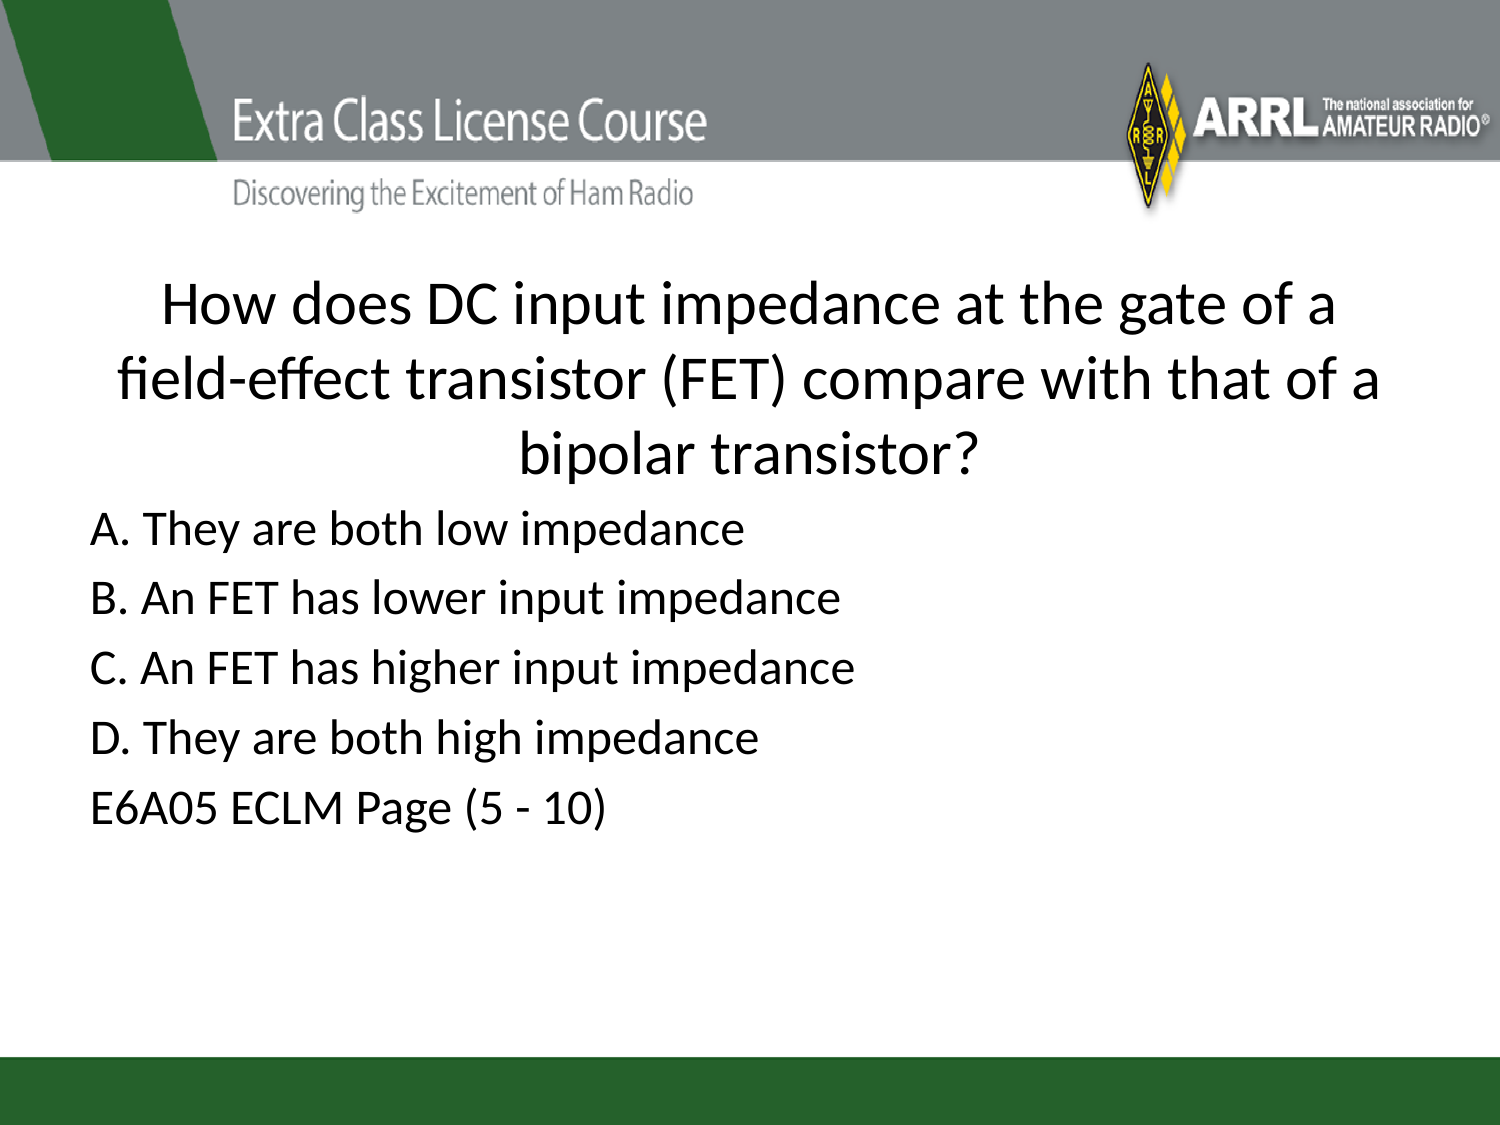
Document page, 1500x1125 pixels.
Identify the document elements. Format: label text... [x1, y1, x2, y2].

picture [0, 0, 1500, 1125]
list A. They are both low impedance B. An FET has lower input impedance C. An FET has higher input impedance D. They are both high impedance E6A05 ECLM Page (5 - 10) [75, 487, 1425, 1005]
title How does DC input impedance at the gate of a field-effect transistor (FET) compare with that of a bipolar transistor? [75, 254, 1425, 435]
